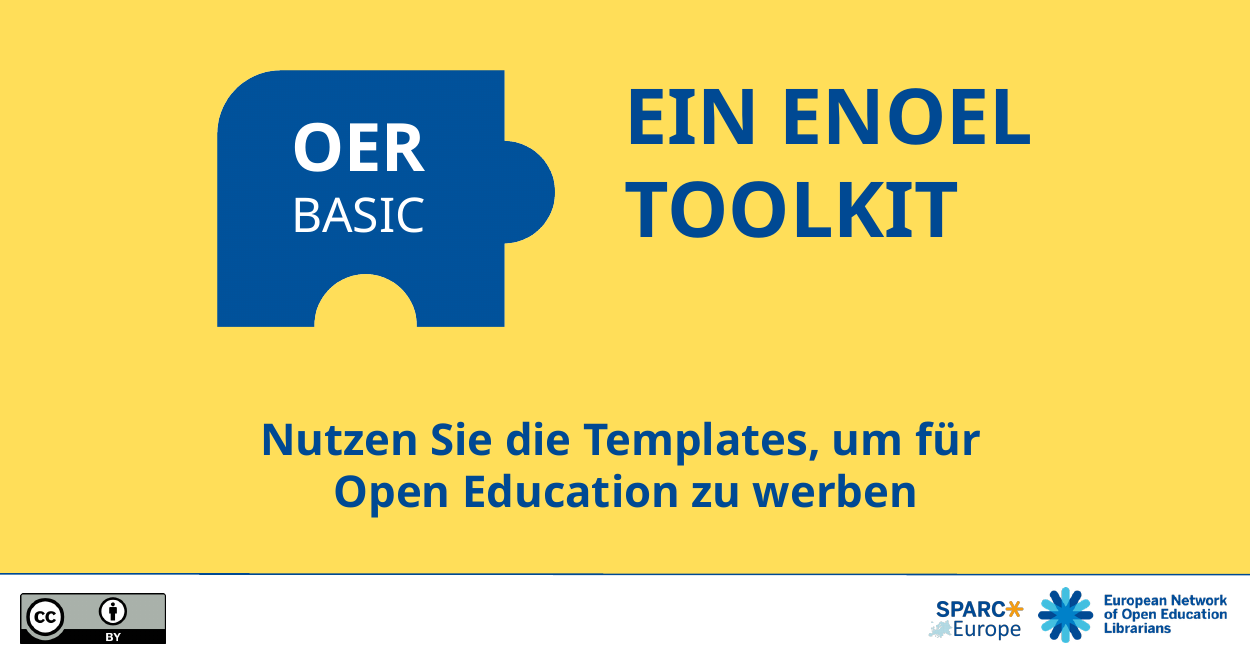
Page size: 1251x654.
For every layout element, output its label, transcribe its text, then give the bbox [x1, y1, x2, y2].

text_box OER BASIC [560, 90, 793, 258]
picture [20, 592, 166, 645]
picture [928, 586, 1027, 642]
text_box [0, 582, 1250, 654]
text_box EIN ENOEL TOOLKIT [612, 55, 1155, 266]
text_box Nutzen Sie die Templates, um für Open Education zu werben [52, 399, 1200, 529]
picture [1038, 587, 1228, 643]
picture [217, 70, 556, 327]
